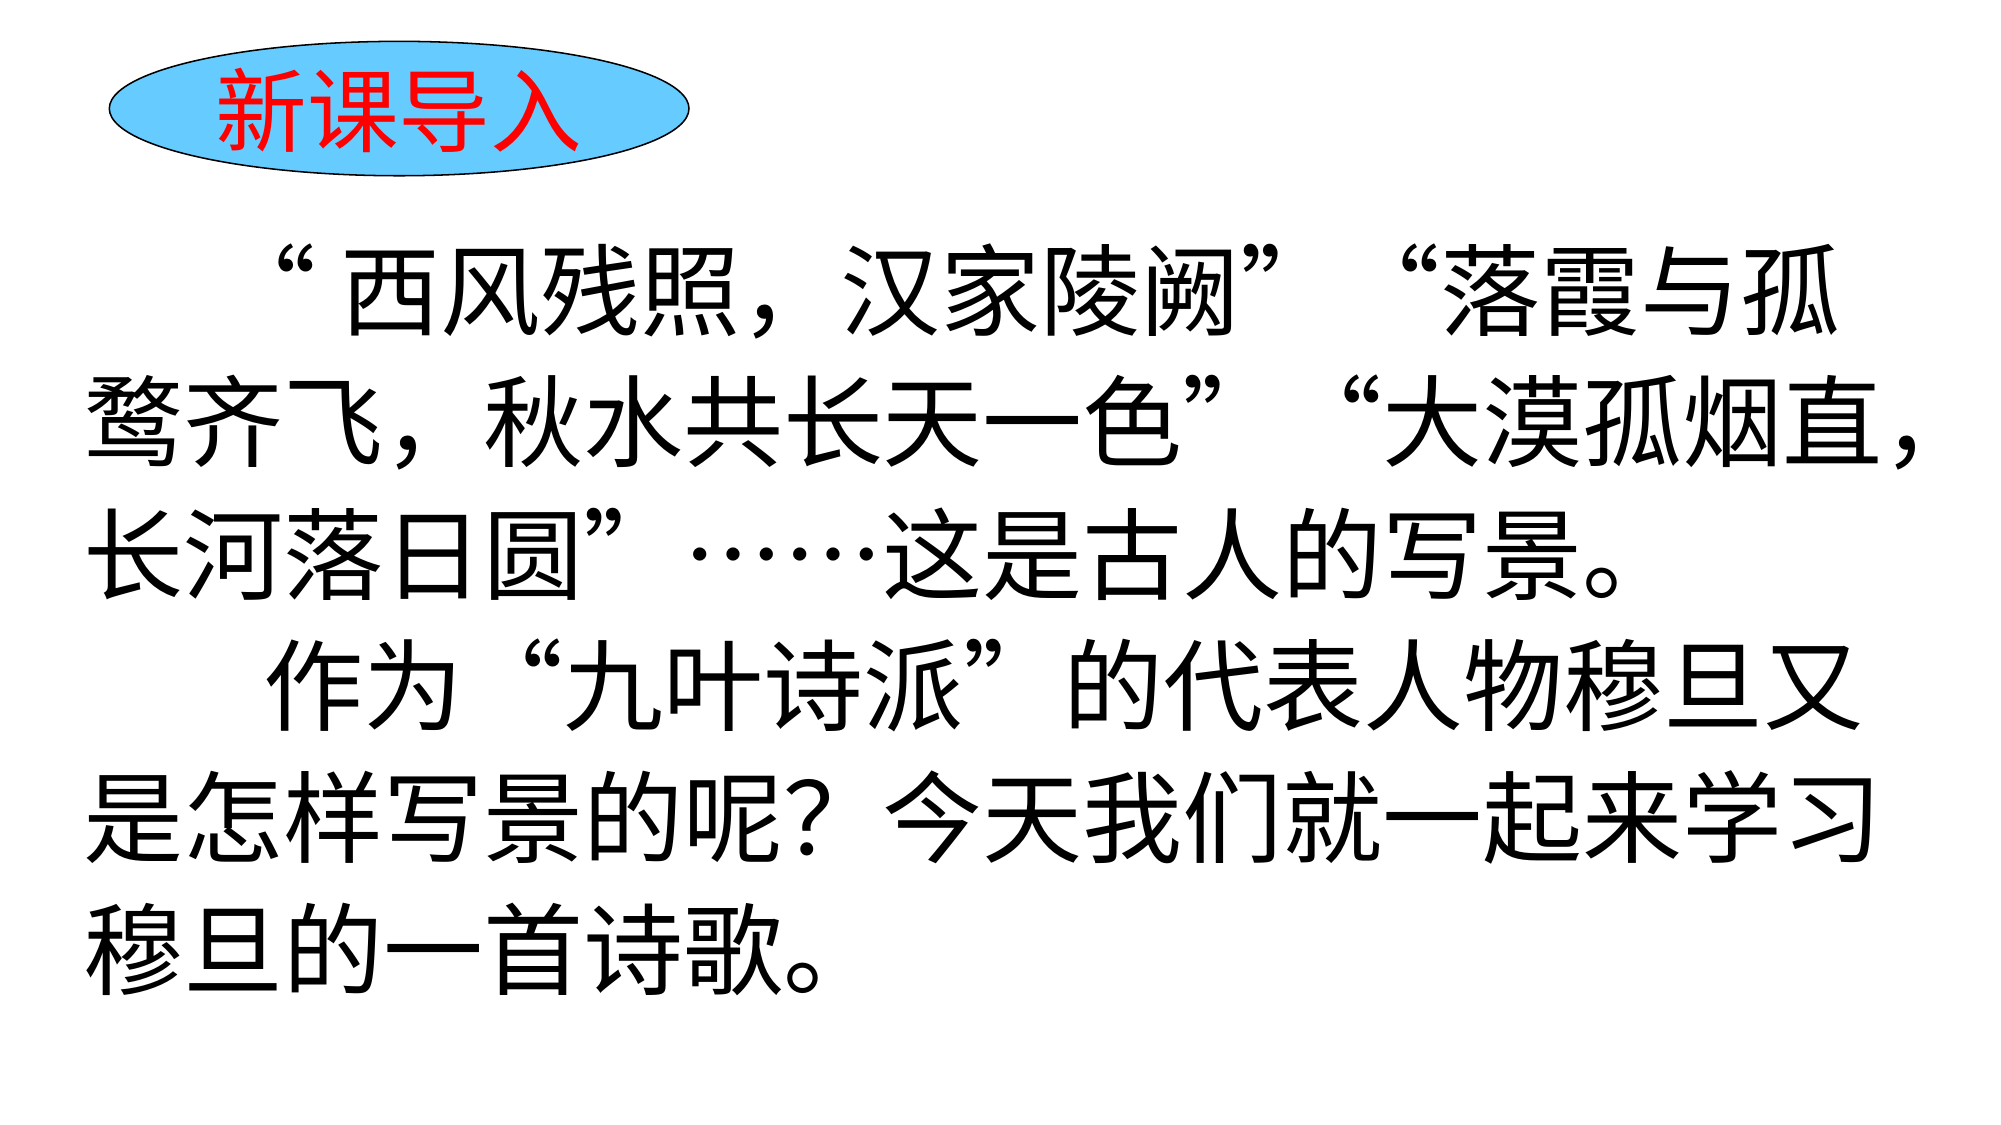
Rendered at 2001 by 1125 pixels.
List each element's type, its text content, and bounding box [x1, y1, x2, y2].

text_box “西风残照，汉家陵阙”“落霞与孤鹜齐飞，秋水共长天一色”“大漠孤烟直，长河落日圆”……这是古人的写景。 作为“九叶诗派”的代表人物穆旦又是怎样写景的呢？今天我们就一起来学习穆旦的一首诗歌。 [68, 208, 1954, 1016]
text_box 新课导入 [109, 41, 689, 176]
